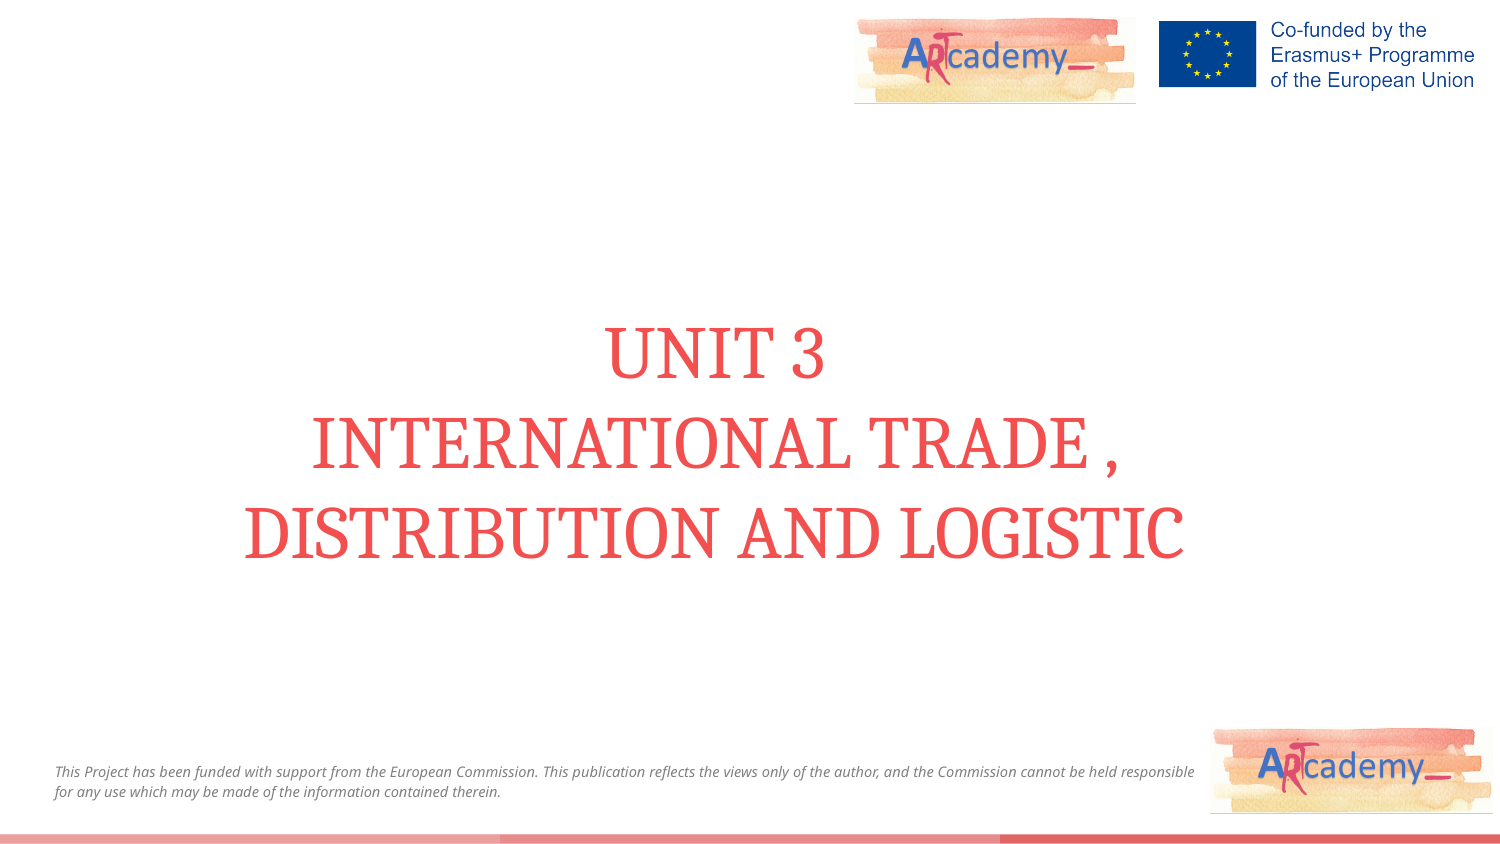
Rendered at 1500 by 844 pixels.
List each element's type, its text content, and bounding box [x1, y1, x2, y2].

picture [854, 0, 1137, 134]
picture [1158, 21, 1474, 91]
title UNIT 3 INTERNATIONAL TRADE , DISTRIBUTION AND LOGISTIC [181, 210, 1249, 589]
text_box This Project has been funded with support from the European Commission. This publication reflects the views only of the author, and the Commission cannot be held responsible for any use which may be made of the information contained therein. [39, 754, 1205, 799]
picture [1210, 709, 1493, 844]
